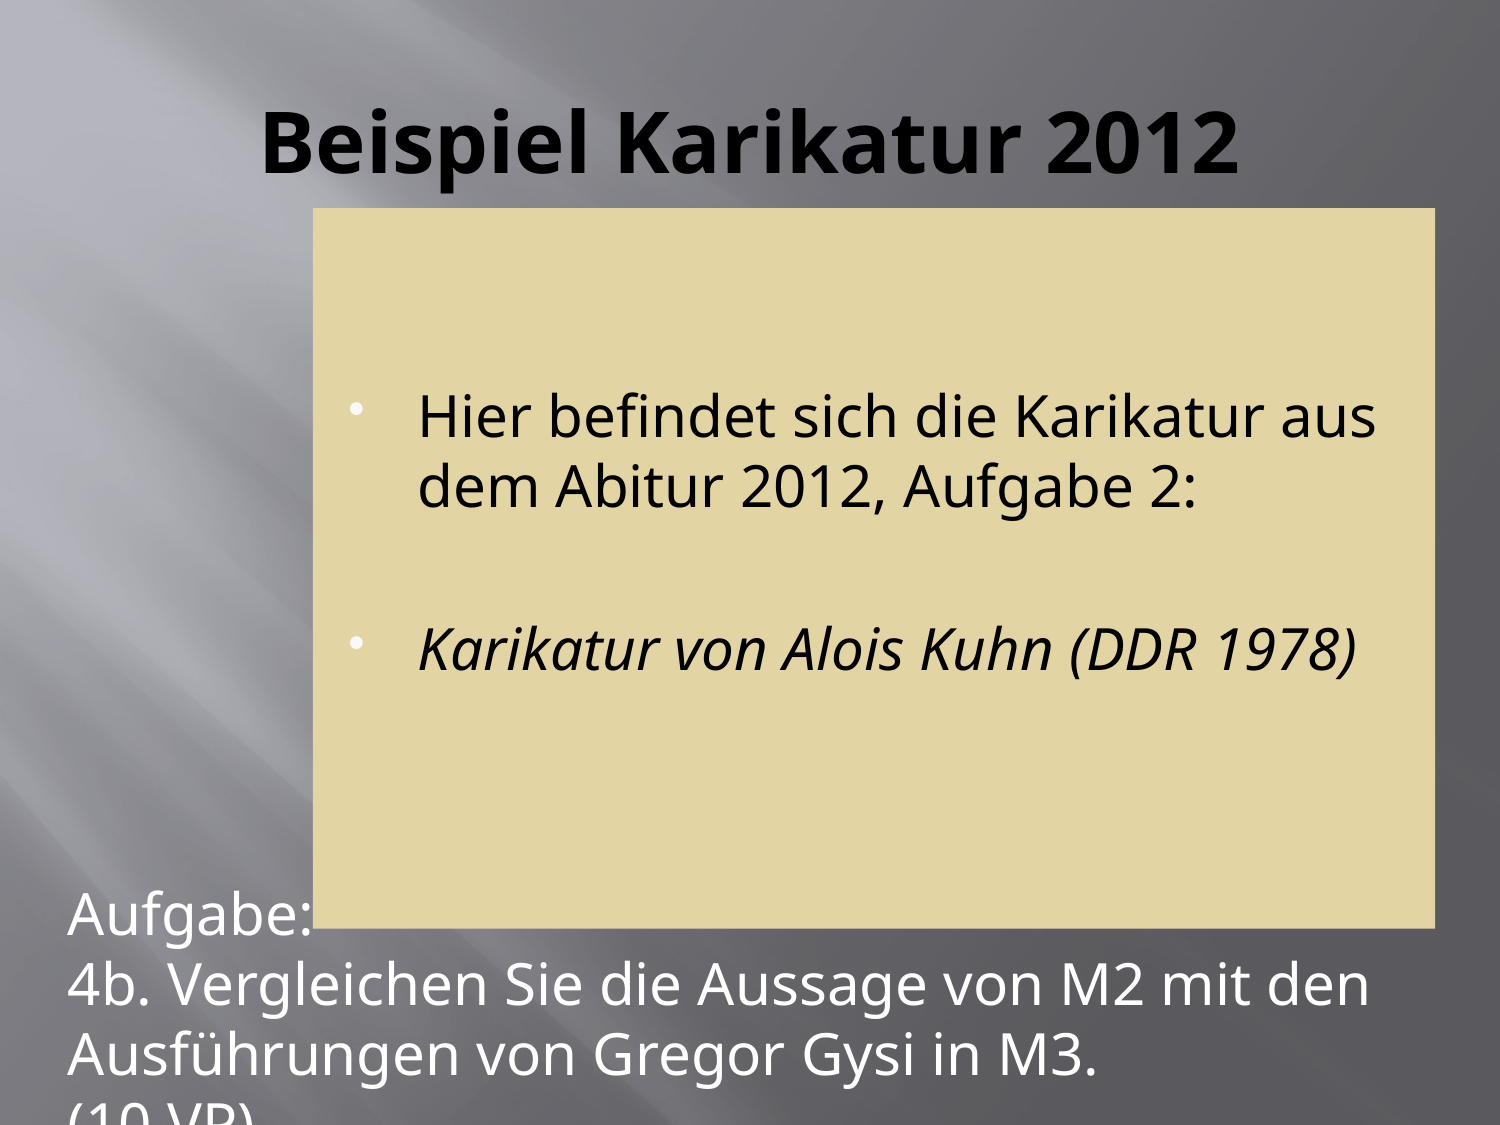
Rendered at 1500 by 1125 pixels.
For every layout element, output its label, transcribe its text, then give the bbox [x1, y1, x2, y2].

title Beispiel Karikatur 2012 [75, 45, 1425, 233]
text_box Aufgabe: 4b. Vergleichen Sie die Aussage von M2 mit den Ausführungen von Gregor Gysi in M3. (10 VP) [53, 869, 1471, 1125]
list Hier befindet sich die Karikatur aus dem Abitur 2012, Aufgabe 2: Karikatur von Alois Kuhn (DDR 1978) [312, 208, 1436, 929]
